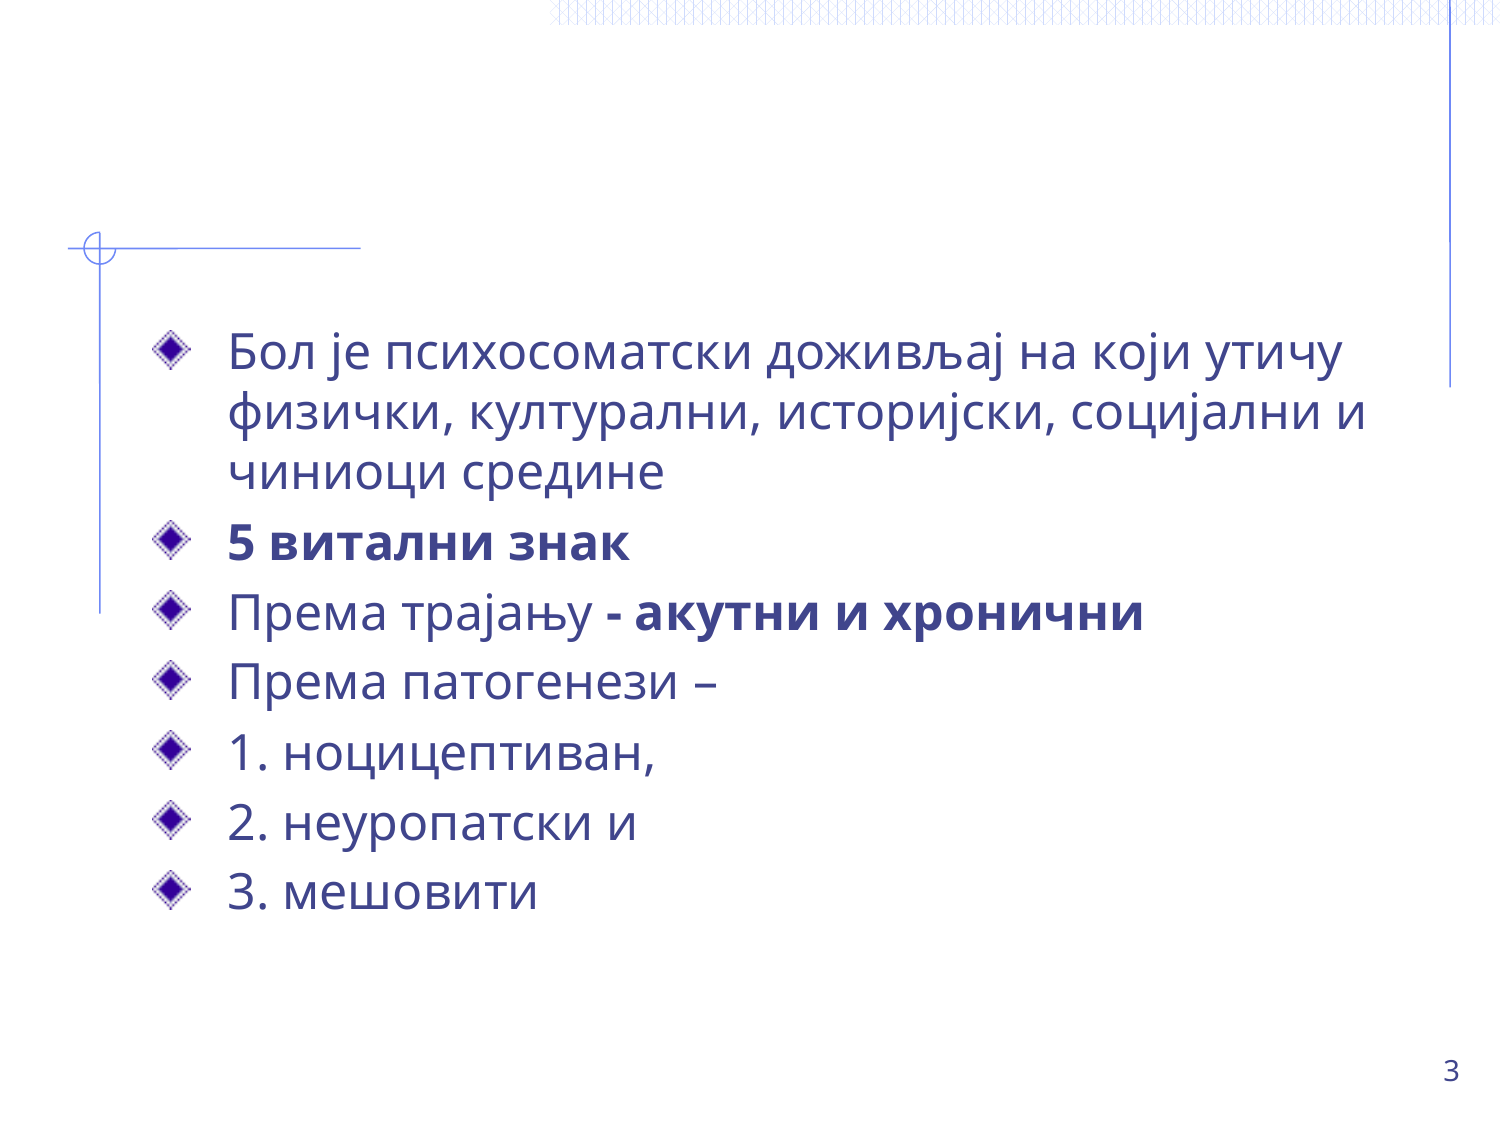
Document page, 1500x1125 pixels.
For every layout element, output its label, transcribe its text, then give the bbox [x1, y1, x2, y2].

picture [152, 730, 191, 770]
picture [152, 520, 191, 560]
picture [152, 330, 191, 370]
slide_number 3 [1162, 1025, 1475, 1100]
picture [152, 870, 191, 910]
picture [152, 800, 191, 840]
picture [152, 660, 191, 700]
picture [152, 590, 191, 630]
list Бол је психосоматски доживљај на који утичу физички, културални, историјски, социјални и чиниоци средине 5 витални знак Према трајању - акутни и хронични Према патогенези – 1. ноцицептиван, 2. неуропатски и 3. мешовити [137, 312, 1413, 988]
